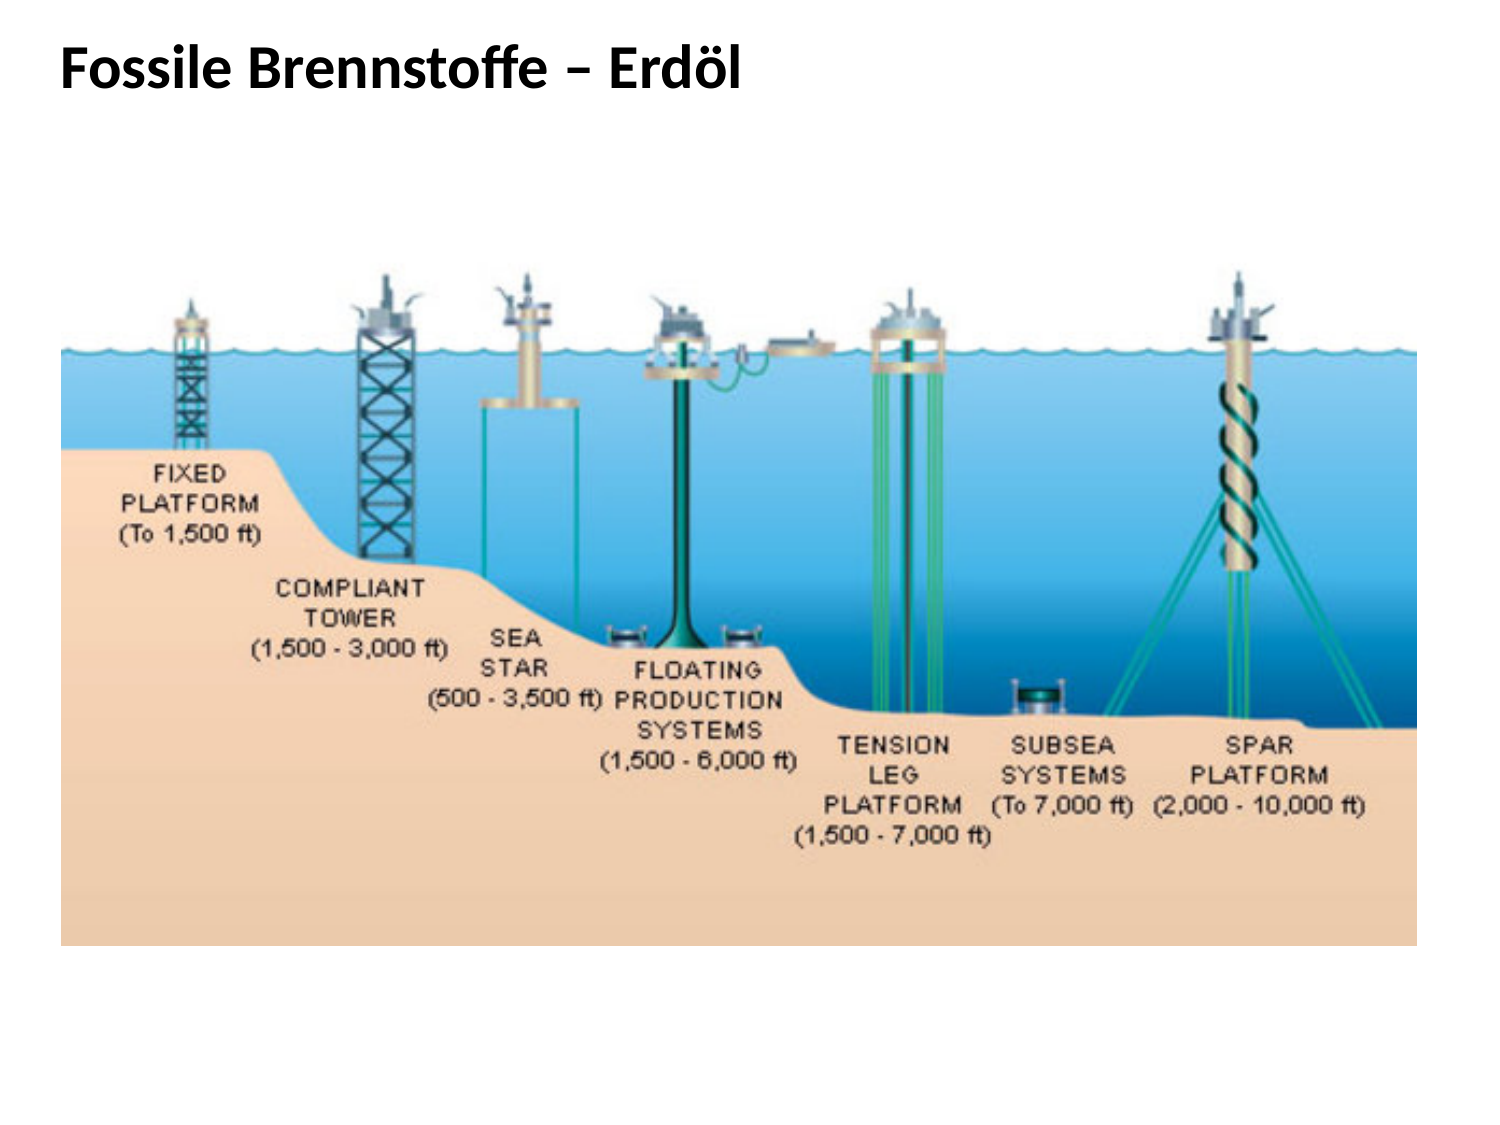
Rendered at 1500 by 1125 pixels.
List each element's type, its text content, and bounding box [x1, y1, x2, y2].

text_box Fossile Brennstoffe – Erdöl [45, 18, 1500, 109]
picture [1363, 678, 1369, 688]
picture [61, 108, 1417, 946]
